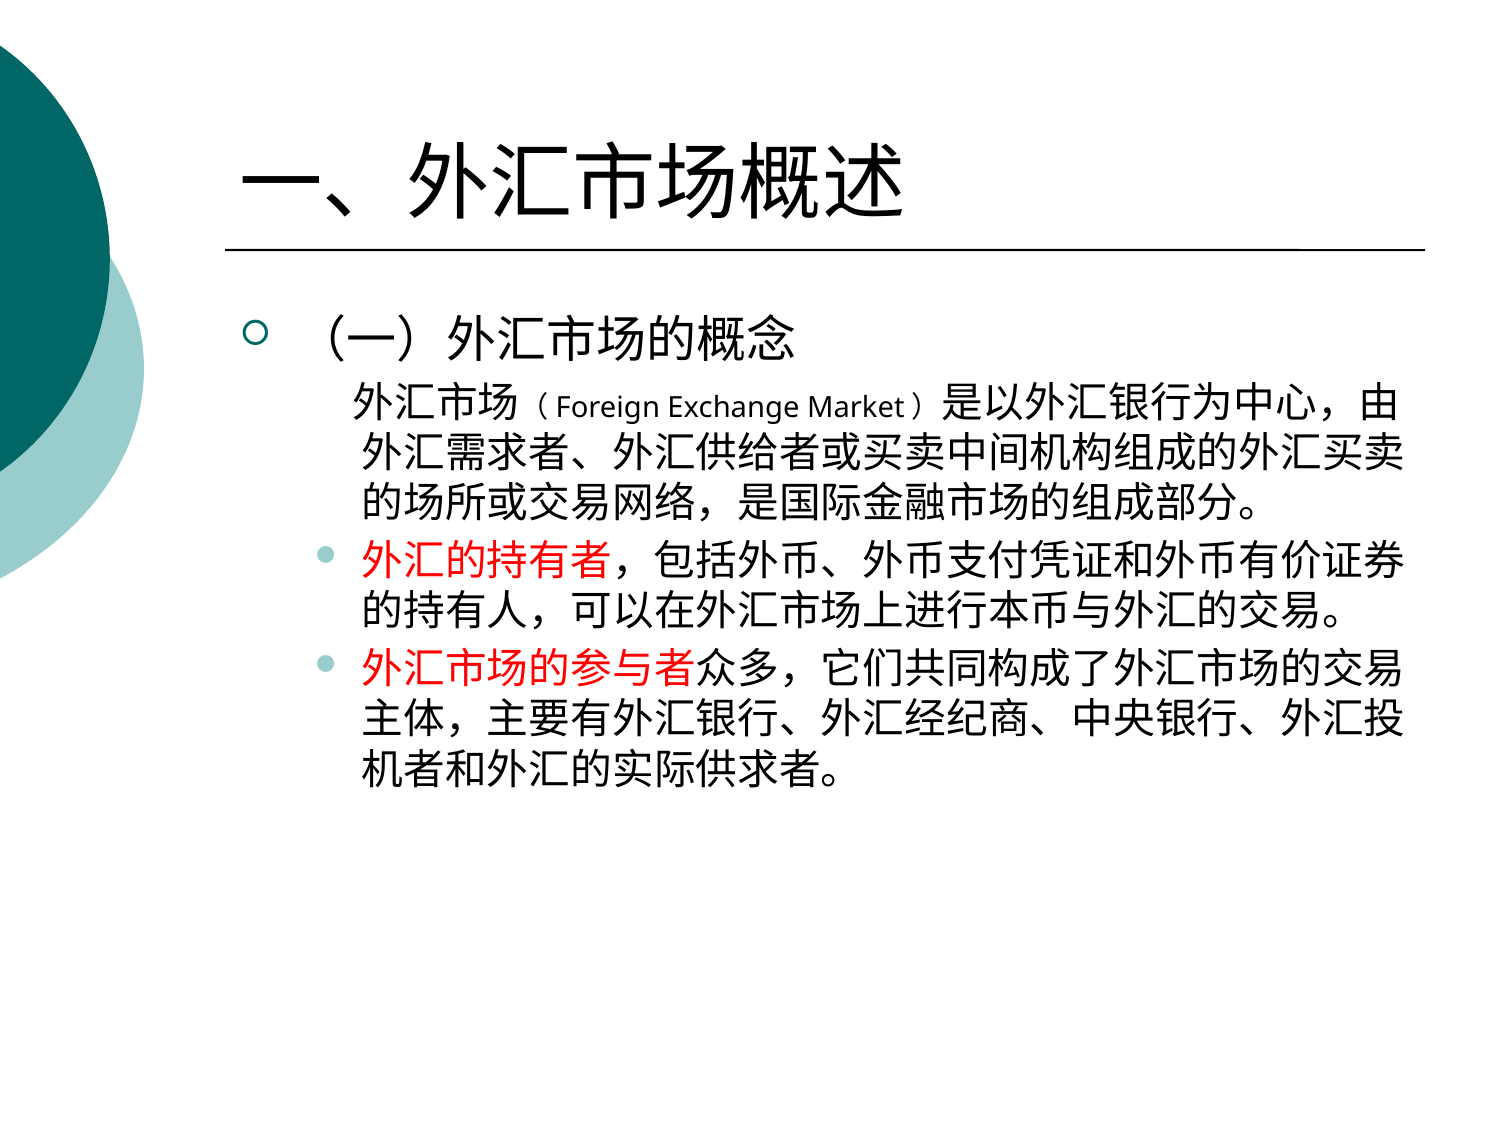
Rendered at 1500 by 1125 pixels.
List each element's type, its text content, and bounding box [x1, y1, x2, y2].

list （一）外汇市场的概念 外汇市场（Foreign Exchange Market）是以外汇银行为中心，由外汇需求者、外汇供给者或买卖中间机构组成的外汇买卖的场所或交易网络，是国际金融市场的组成部分。 外汇的持有者，包括外币、外币支付凭证和外币有价证券的持有人，可以在外汇市场上进行本币与外汇的交易。 外汇市场的参与者众多，它们共同构成了外汇市场的交易主体，主要有外汇银行、外汇经纪商、中央银行、外汇投机者和外汇的实际供求者。 [224, 299, 1425, 1079]
title 一、外汇市场概述 [224, 49, 1425, 238]
